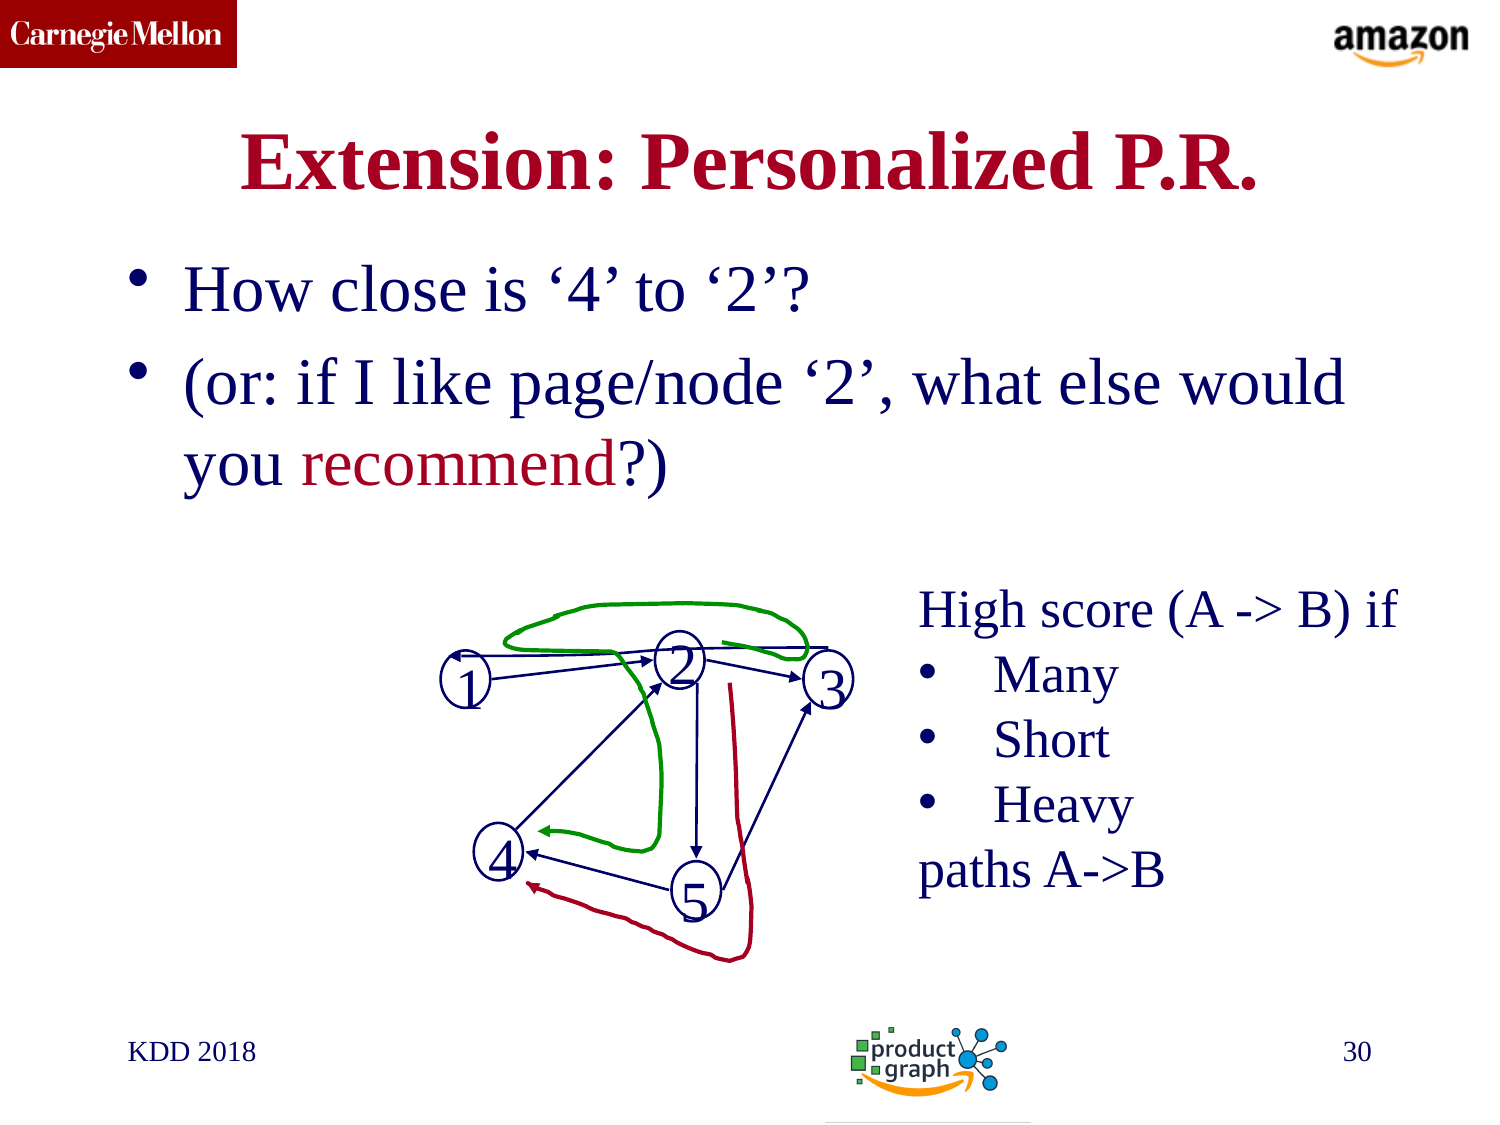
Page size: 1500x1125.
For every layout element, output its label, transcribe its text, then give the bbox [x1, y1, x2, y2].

picture [0, 0, 237, 68]
text_box [693, 950, 748, 961]
text_box [554, 603, 779, 617]
list How close is ‘4’ to ‘2’? (or: if I like page/node ‘2’, what else would you recommend?) [112, 237, 1388, 1001]
slide_number 30 [1074, 1024, 1388, 1101]
picture [1322, 4, 1484, 88]
title Extension: Personalized P.R. [112, 99, 1388, 213]
text_box High score (A -> B) if Many Short Heavy paths A->B [903, 566, 1478, 906]
slide_number KDD 2018 [112, 1024, 426, 1101]
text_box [440, 618, 863, 942]
